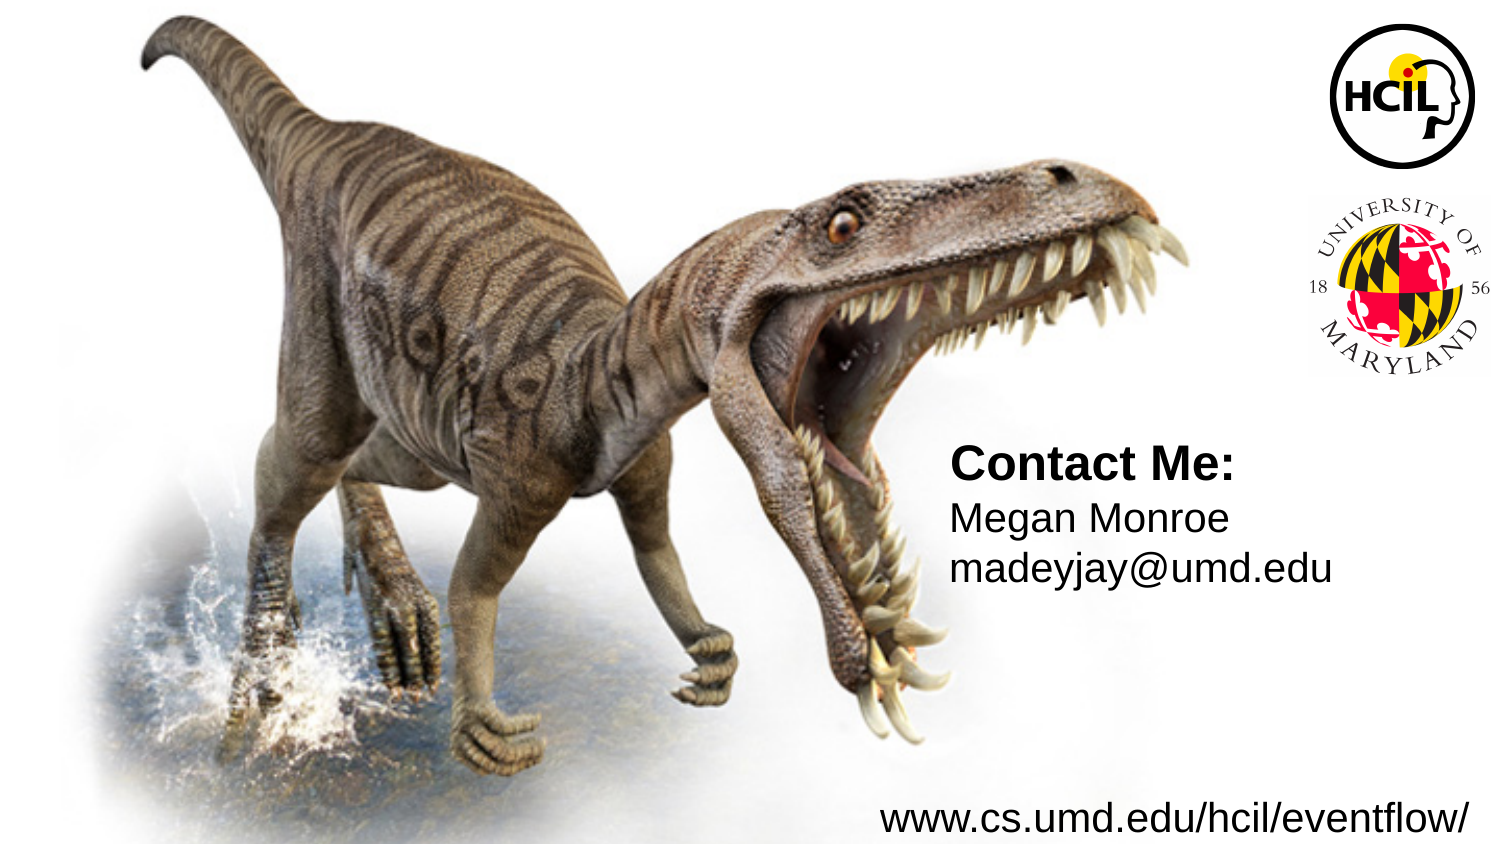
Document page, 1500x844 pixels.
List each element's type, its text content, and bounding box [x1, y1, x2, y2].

text_box Contact Me: Megan Monroe madeyjay@umd.edu www.cs.umd.edu/hcil/eventflow/ [1283, 422, 1485, 844]
picture [1308, 195, 1491, 378]
picture [1329, 23, 1476, 170]
picture [0, 0, 1280, 844]
